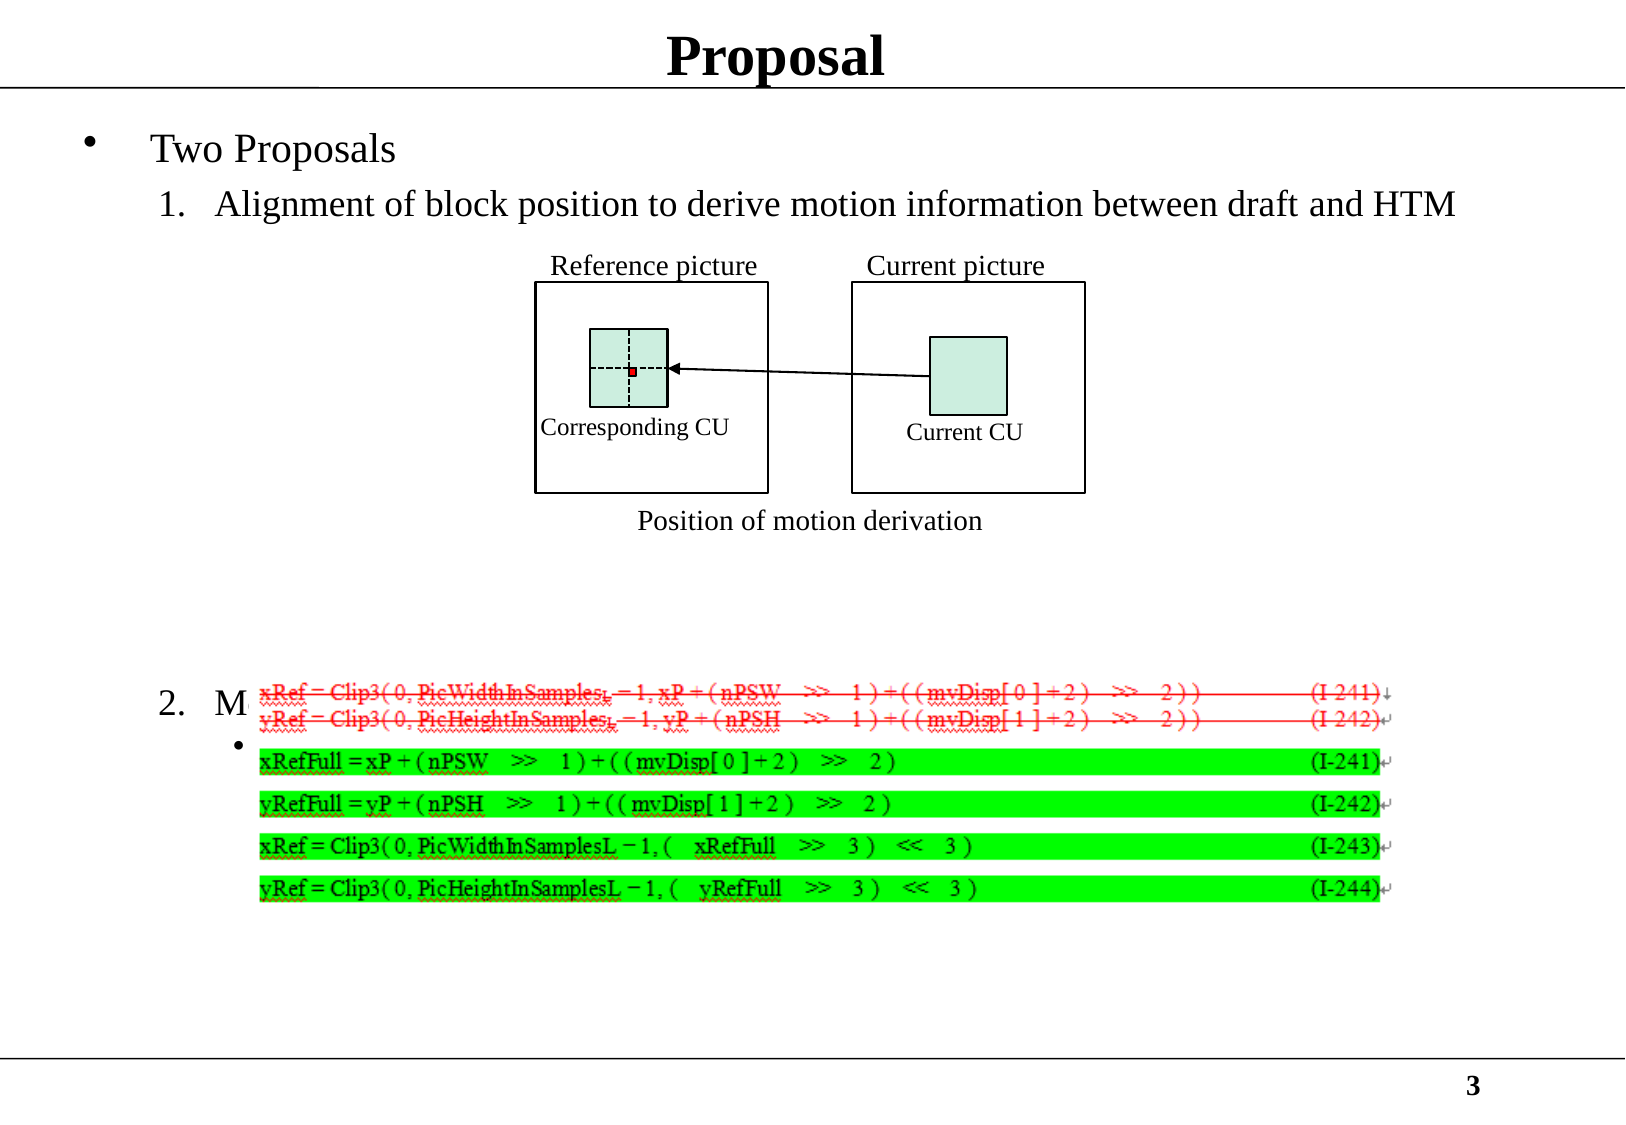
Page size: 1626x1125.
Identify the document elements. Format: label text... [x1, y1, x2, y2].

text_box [508, 238, 1119, 545]
picture [249, 672, 1396, 916]
slide_number 3 [1403, 1058, 1544, 1106]
title Proposal [68, 9, 1484, 94]
list Two Proposals Alignment of block position to derive motion information between draft and HTM Motion compression scheme for ARP In HTM, motion compression is conducted on frame level Experiments No change for HTM [68, 113, 1544, 1005]
